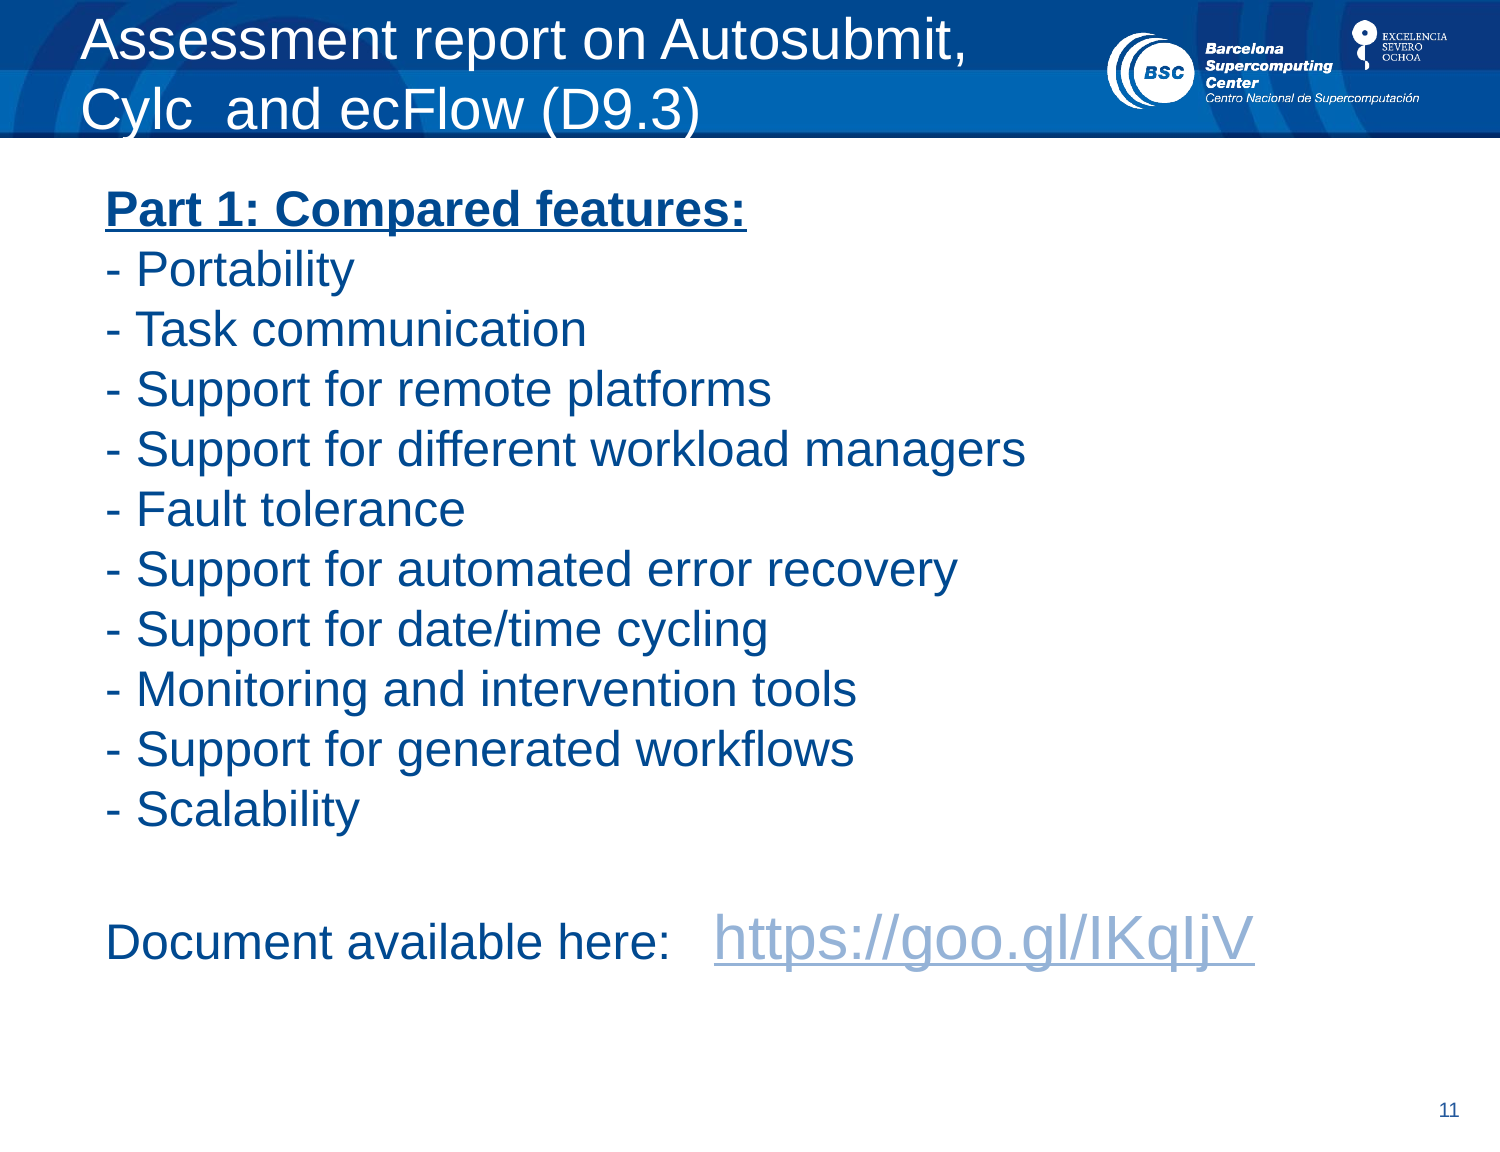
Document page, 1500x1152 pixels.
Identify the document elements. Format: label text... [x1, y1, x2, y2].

list Part 1: Compared features: - Portability - Task communication - Support for remote platforms - Support for different workload managers - Fault tolerance - Support for automated error recovery - Support for date/time cycling - Monitoring and intervention tools - Support for generated workflows - Scalability Document available here: https://goo.gl/IKqIjV [64, 161, 1432, 1068]
picture [0, 0, 1500, 138]
title Assessment report on Autosubmit, Cylc and ecFlow (D9.3) [65, 0, 1081, 101]
